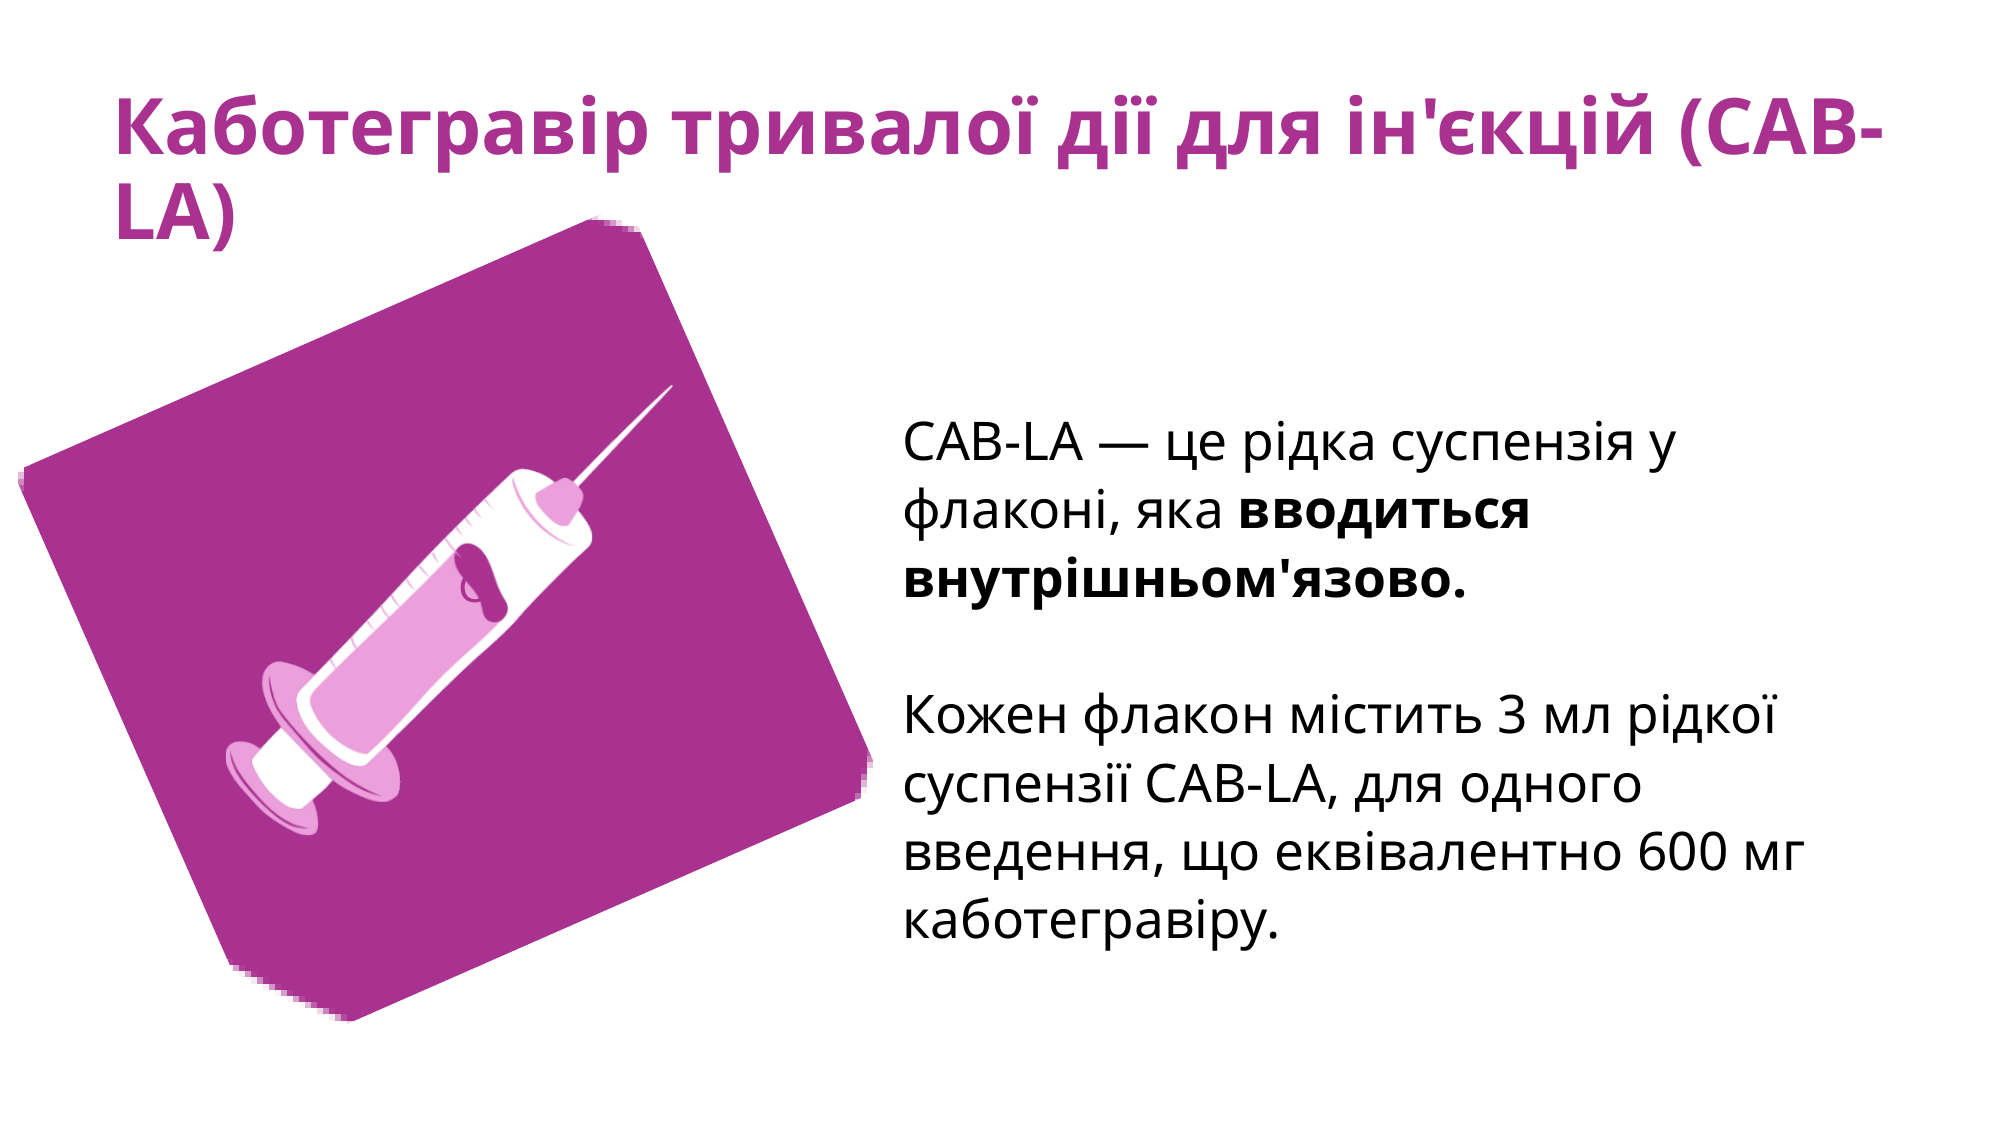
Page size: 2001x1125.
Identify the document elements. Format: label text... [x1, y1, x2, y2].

text_box CAB-LA — це рідка суспензія у флаконі, яка вводиться внутрішньом'язово. Кожен флакон містить 3 мл рідкої суспензії CAB-LA, для одного введення, що еквівалентно 600 мг каботегравіру. [902, 402, 1888, 1018]
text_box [225, 385, 673, 836]
text_box [13, 202, 885, 1058]
text_box Каботегравір тривалої дії для ін'єкцій (CAB-LA) [112, 85, 1912, 258]
